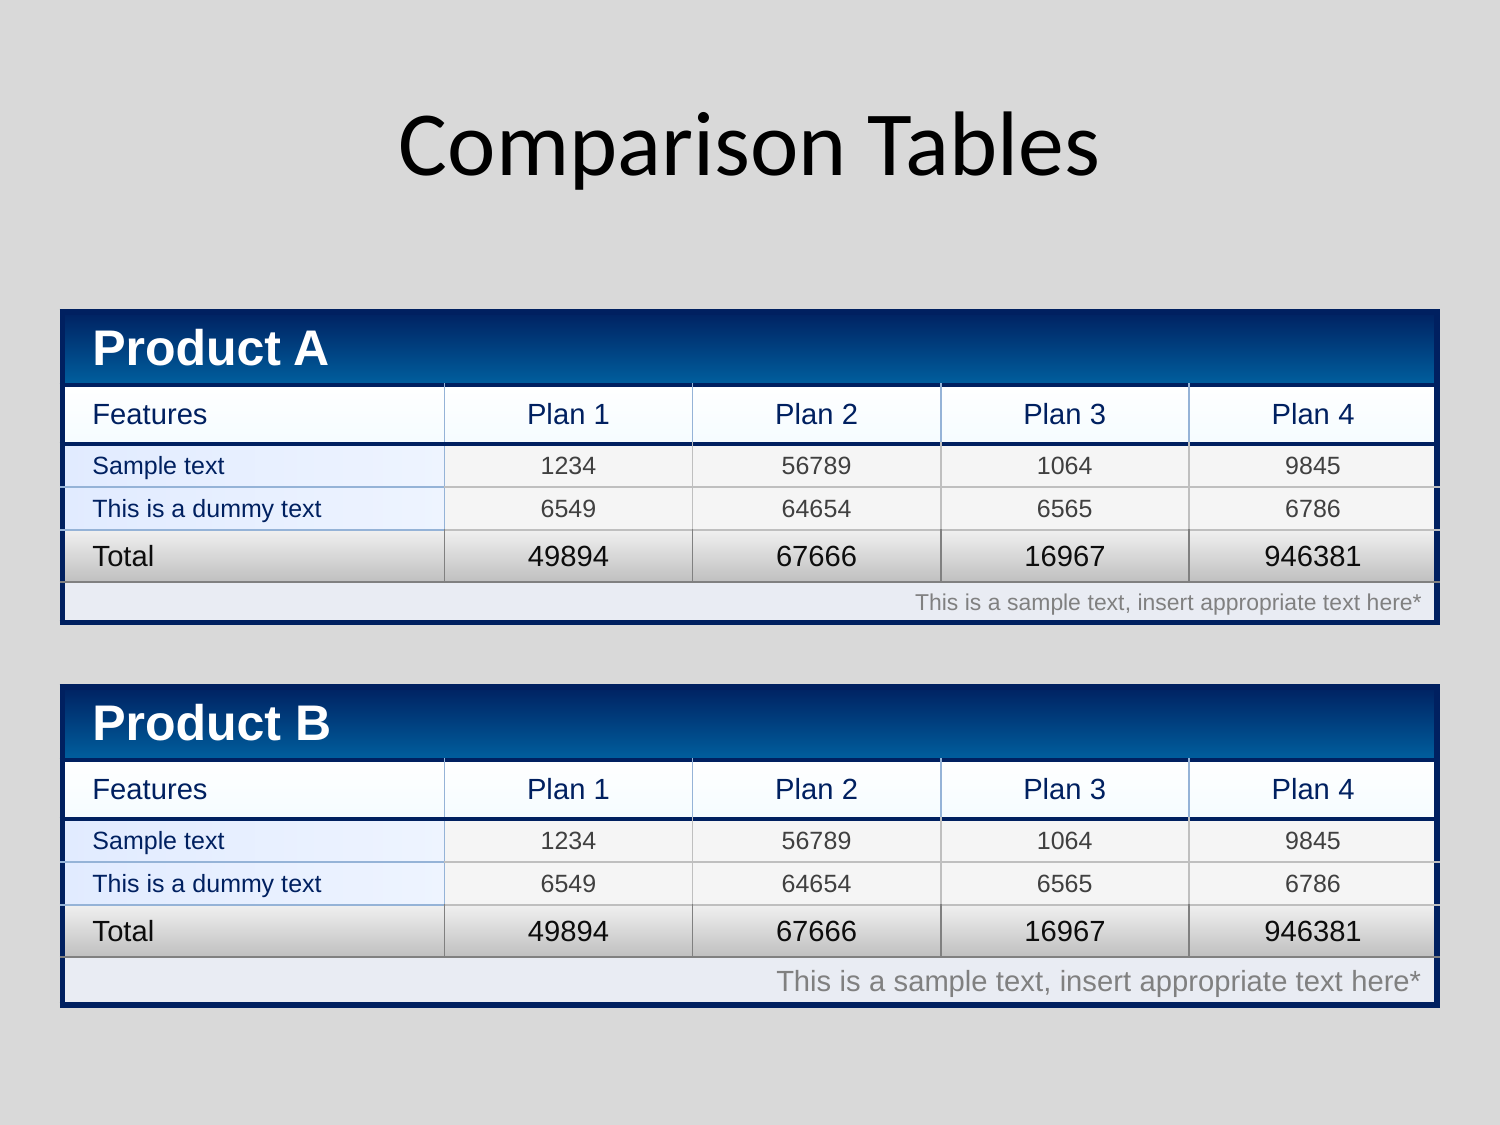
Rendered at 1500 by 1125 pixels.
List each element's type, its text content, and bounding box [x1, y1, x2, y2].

table_cell Features [65, 762, 444, 817]
title Comparison Tables [75, 45, 1425, 233]
table_cell This is a dummy text [65, 863, 444, 904]
table_cell 49894 [445, 531, 692, 581]
table_cell This is a sample text, insert appropriate text here* [65, 958, 1434, 1002]
table_cell Sample text [65, 446, 444, 486]
table_cell 6549 [445, 863, 692, 904]
table_cell Total [65, 906, 444, 956]
table_cell 6565 [942, 863, 1188, 904]
table_cell 64654 [693, 863, 940, 904]
table_cell 1234 [445, 821, 692, 861]
table_cell Plan 1 [445, 762, 692, 817]
table_cell 6565 [942, 488, 1188, 529]
table_cell Features [65, 387, 444, 442]
table_cell Sample text [65, 821, 444, 861]
table_cell 67666 [693, 906, 940, 956]
table_cell Plan 2 [693, 762, 940, 817]
table_cell 56789 [693, 446, 940, 486]
table_cell This is a dummy text [65, 488, 444, 529]
table_cell 1064 [942, 446, 1188, 486]
table_cell 67666 [693, 531, 940, 581]
table_cell Plan 2 [693, 387, 940, 442]
table_cell 1064 [942, 821, 1188, 861]
table_cell 49894 [445, 906, 692, 956]
table_cell 946381 [1190, 906, 1434, 956]
table_header Product B [65, 690, 1434, 758]
table_cell 64654 [693, 488, 940, 529]
table_cell This is a sample text, insert appropriate text here* [65, 583, 1434, 620]
table_cell 9845 [1190, 821, 1434, 861]
table_cell 56789 [693, 821, 940, 861]
table_cell Total [65, 531, 444, 581]
table_cell Plan 3 [942, 387, 1188, 442]
table_cell 946381 [1190, 531, 1434, 581]
table_cell Plan 4 [1190, 387, 1434, 442]
table_cell 16967 [942, 906, 1188, 956]
table_cell Plan 1 [445, 387, 692, 442]
table_cell 16967 [942, 531, 1188, 581]
table_cell 1234 [445, 446, 692, 486]
table_cell Plan 3 [942, 762, 1188, 817]
table_cell 9845 [1190, 446, 1434, 486]
table_cell 6786 [1190, 488, 1434, 529]
table_cell 6786 [1190, 863, 1434, 904]
table_cell 6549 [445, 488, 692, 529]
table_cell Plan 4 [1190, 762, 1434, 817]
table_header Product A [65, 315, 1434, 383]
